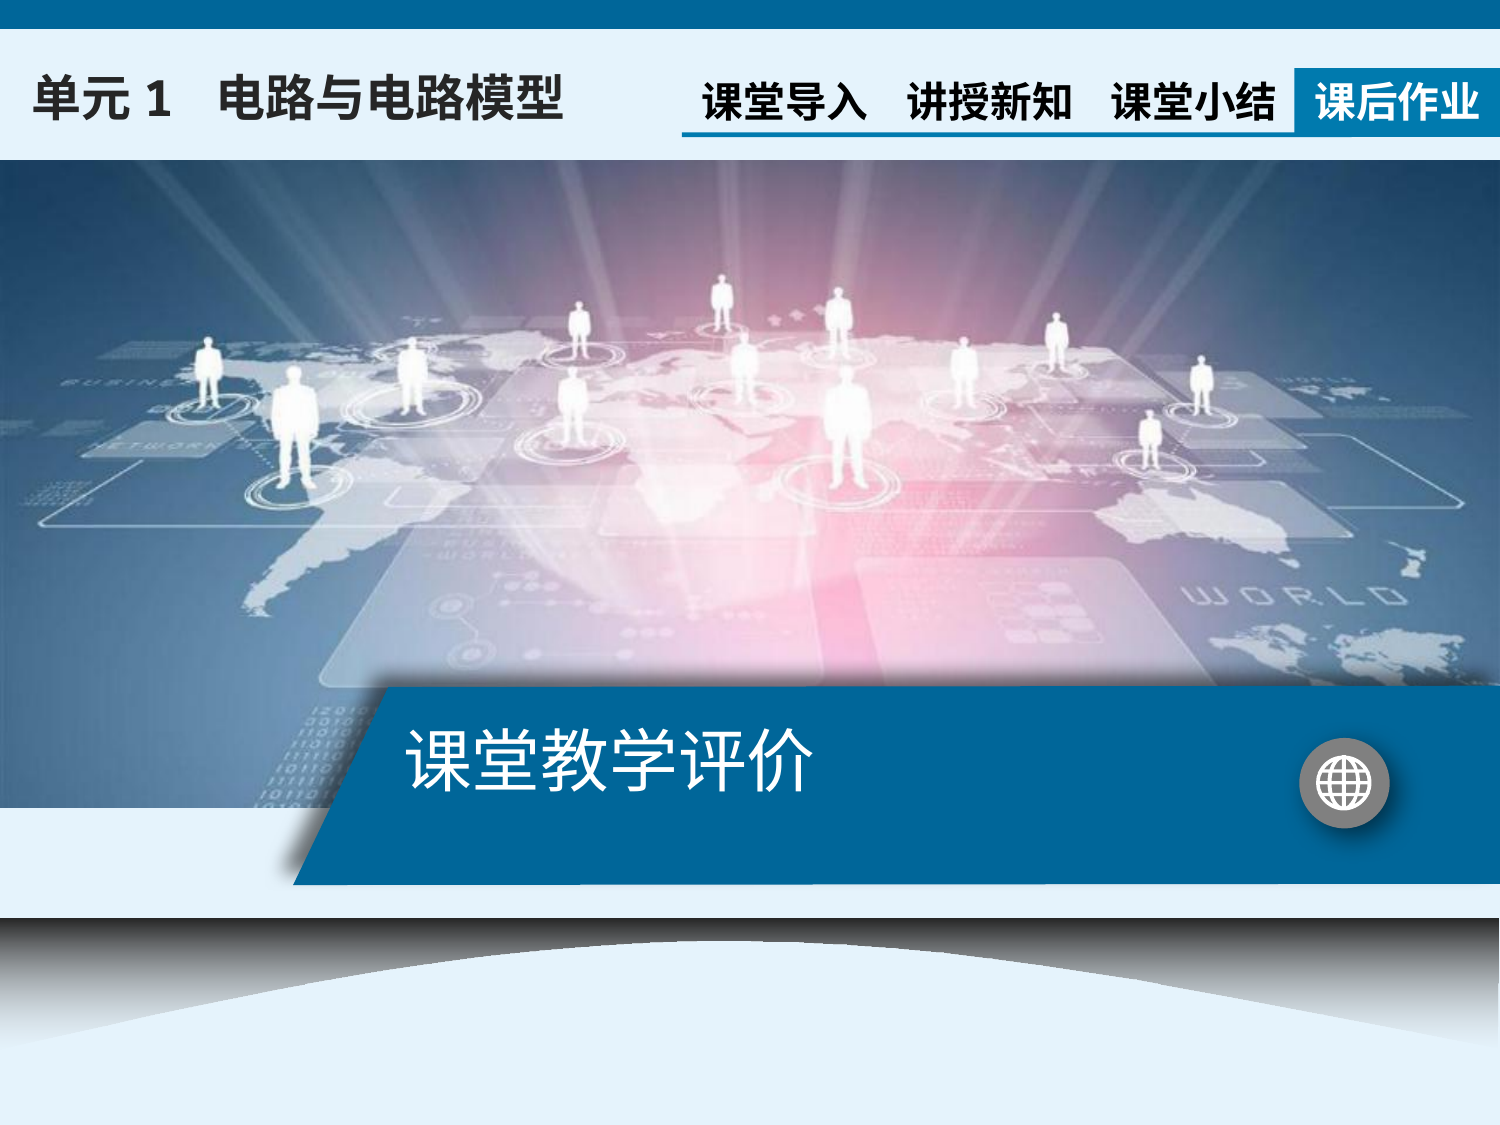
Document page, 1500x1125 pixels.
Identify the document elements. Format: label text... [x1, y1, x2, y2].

title 课堂教学评价 [388, 654, 1499, 809]
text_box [16, 59, 1500, 135]
picture [0, 160, 1500, 808]
